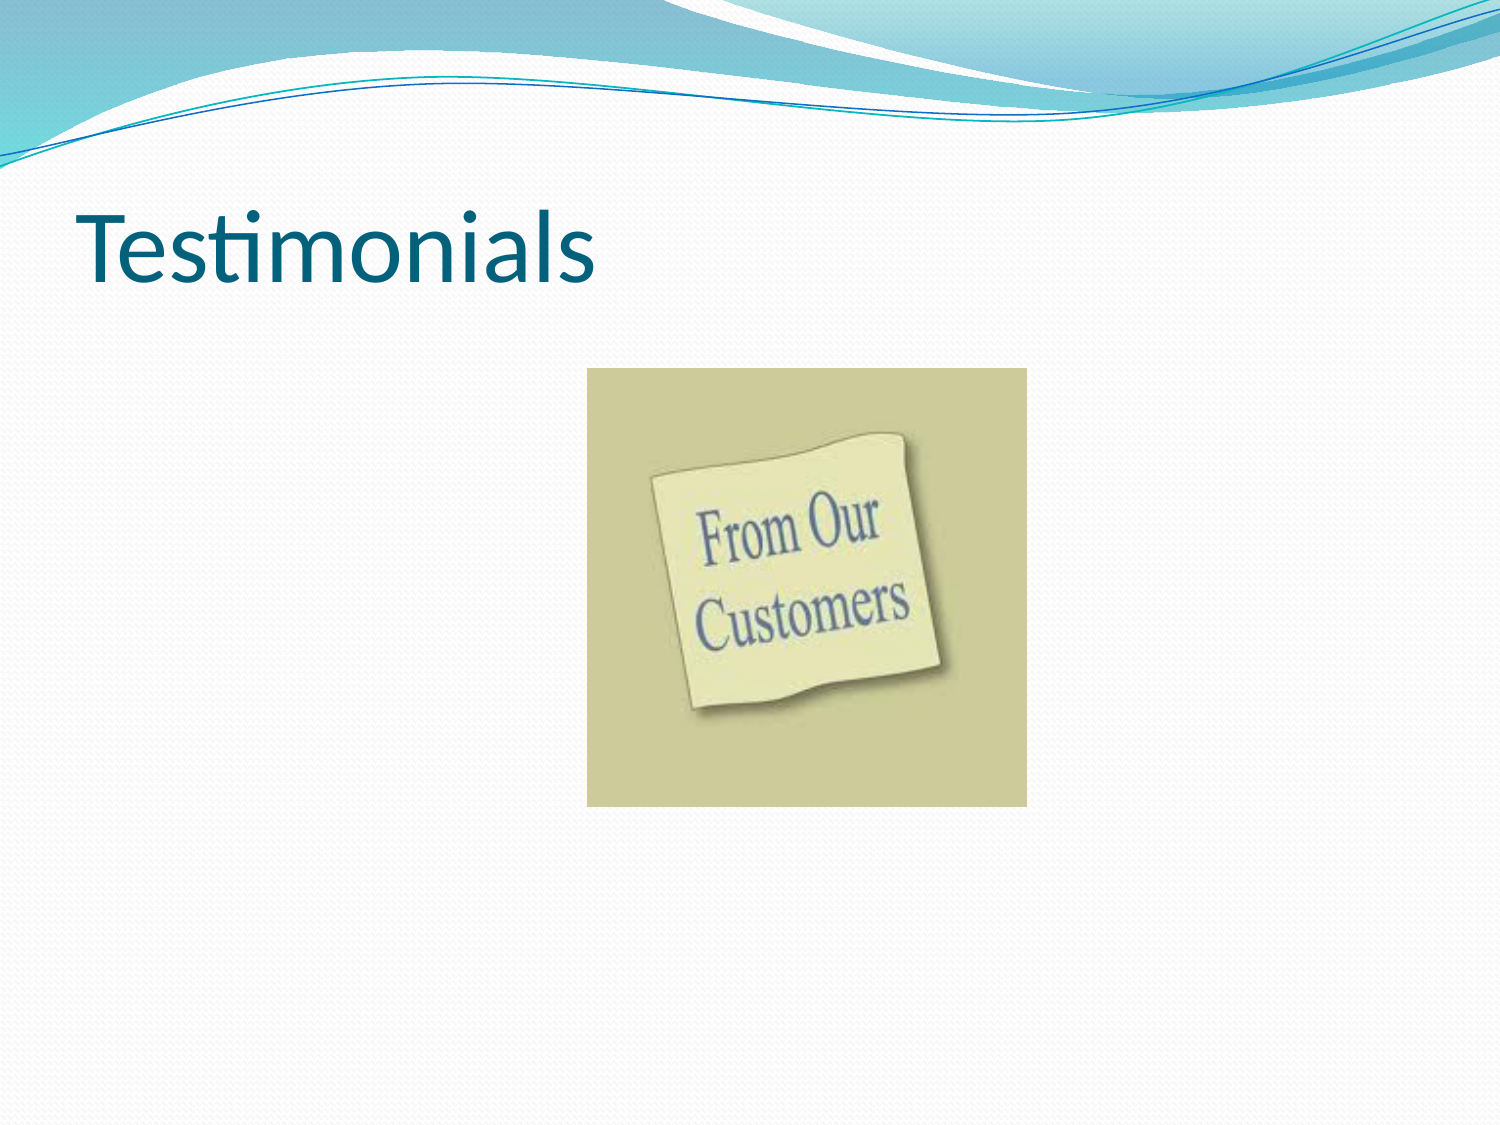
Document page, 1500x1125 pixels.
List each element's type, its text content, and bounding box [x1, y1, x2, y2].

title Testimonials [75, 115, 1425, 303]
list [587, 367, 1027, 808]
